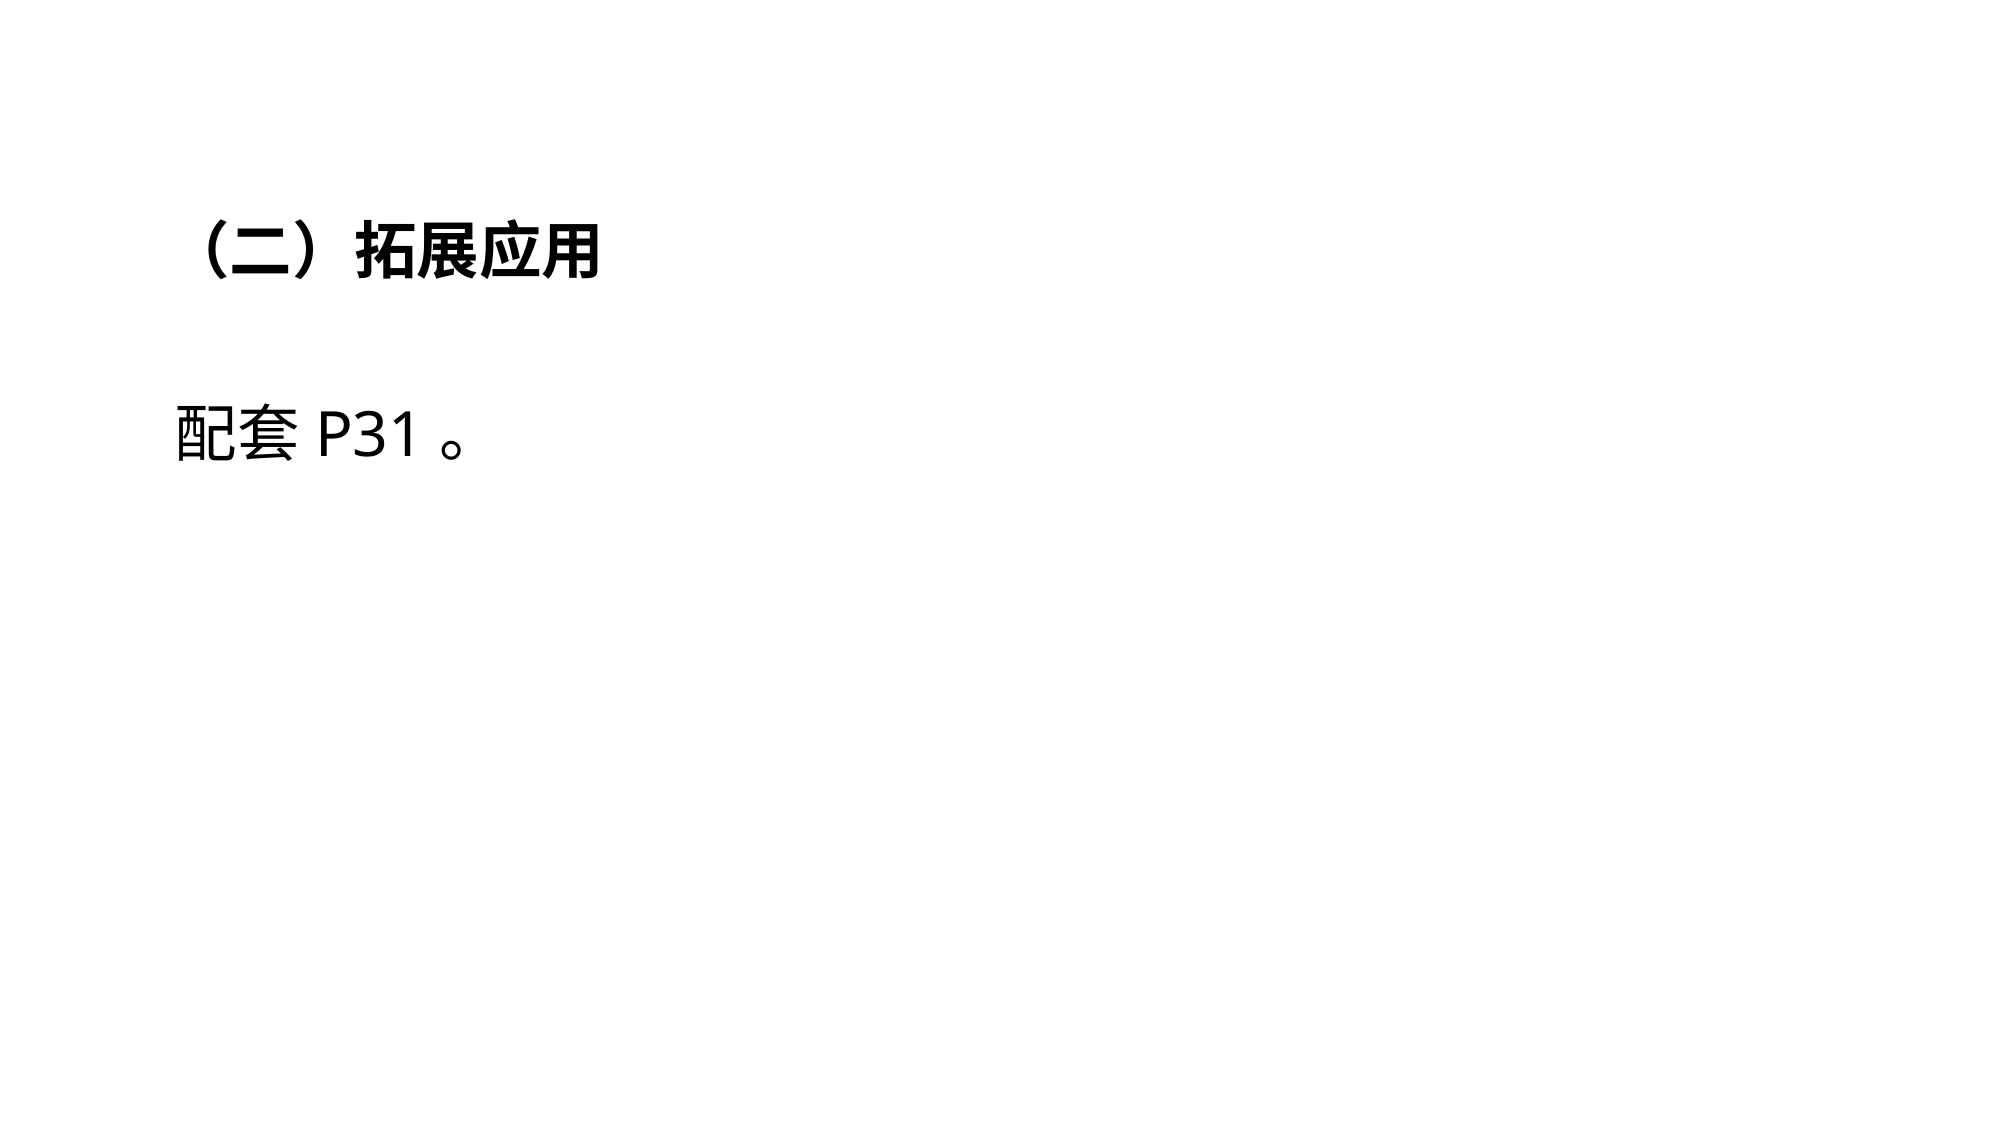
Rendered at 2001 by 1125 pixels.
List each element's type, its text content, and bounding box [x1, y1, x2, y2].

text_box （二）拓展应用 [152, 166, 650, 294]
text_box 配套P31。 [160, 386, 517, 477]
